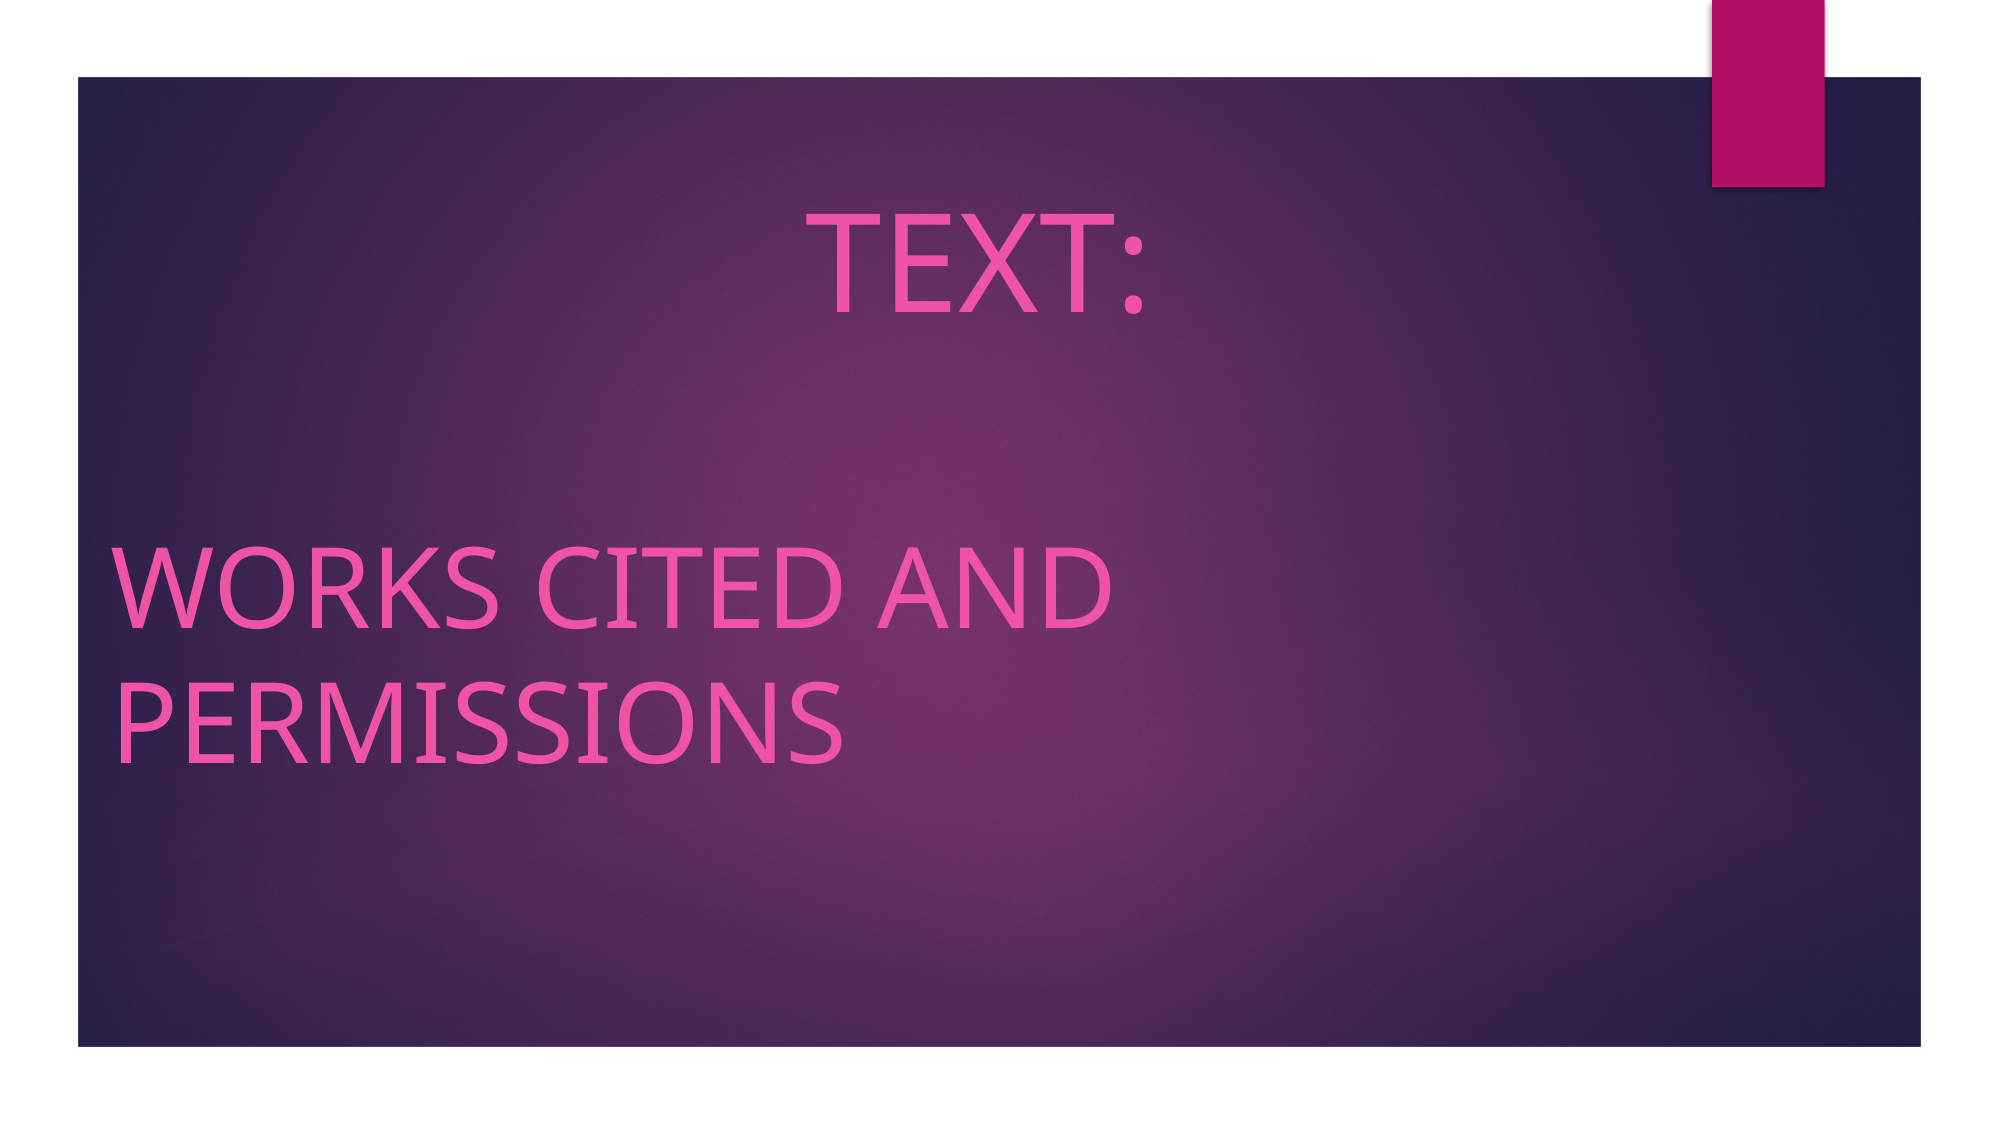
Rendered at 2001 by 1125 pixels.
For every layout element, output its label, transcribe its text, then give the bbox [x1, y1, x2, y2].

subtitle Text: Works Cited and Permissions [95, 167, 1899, 767]
